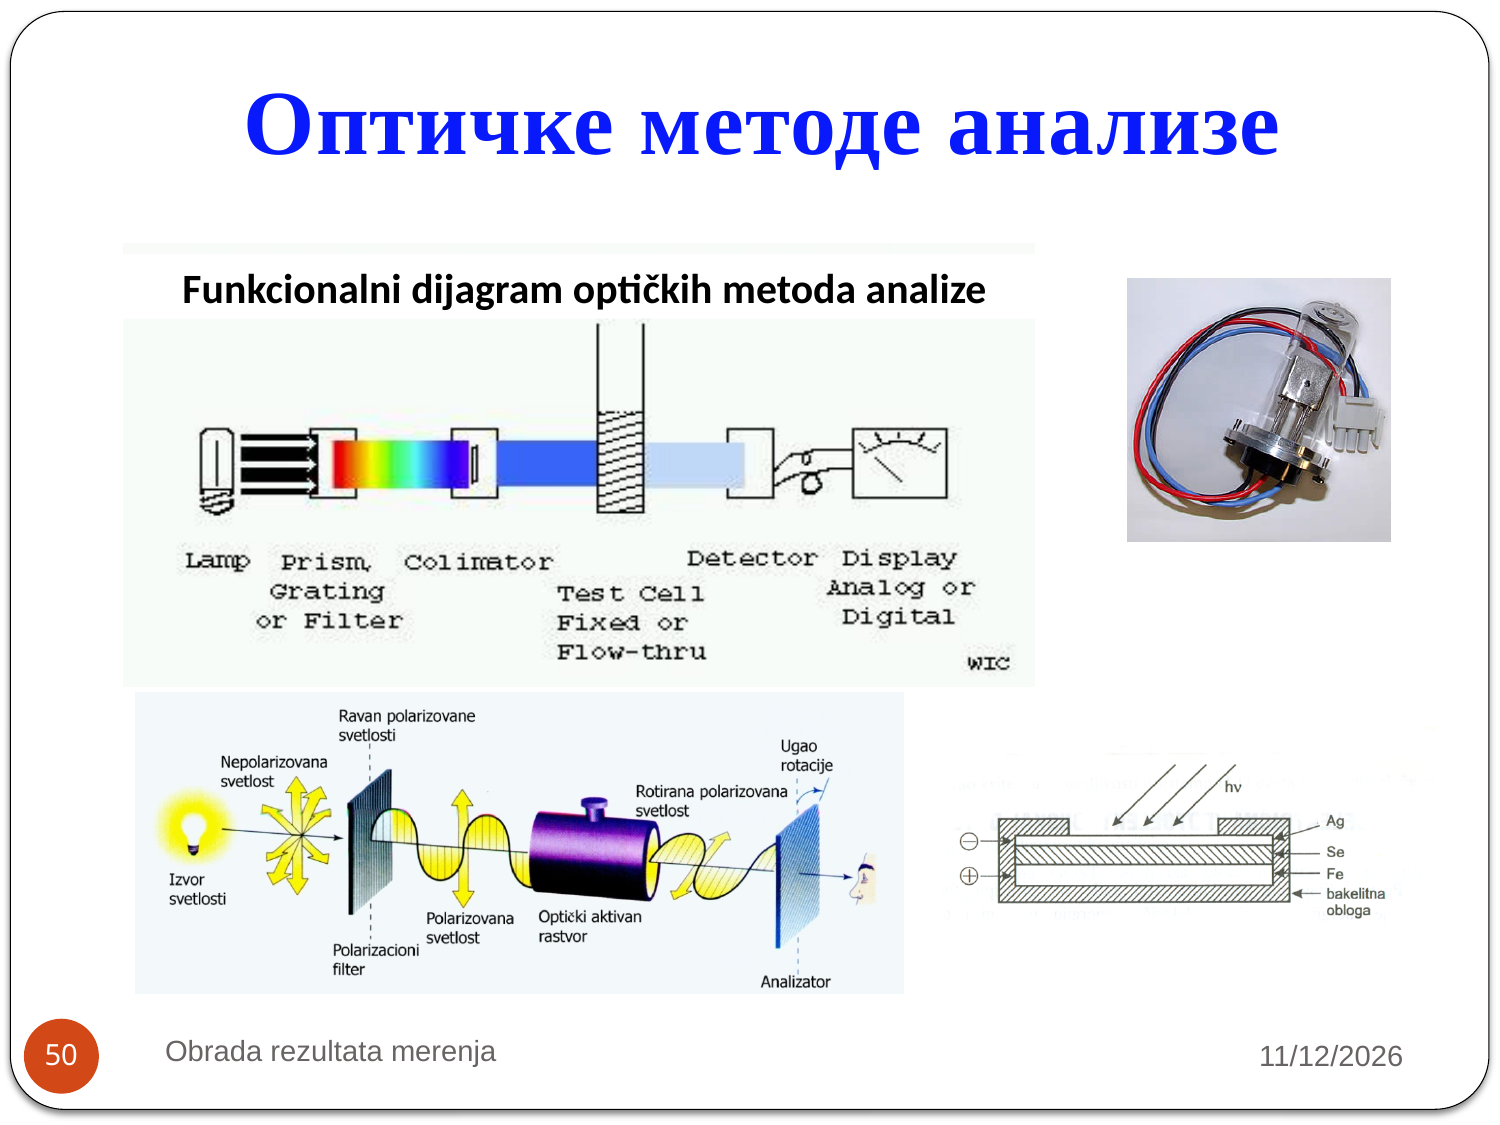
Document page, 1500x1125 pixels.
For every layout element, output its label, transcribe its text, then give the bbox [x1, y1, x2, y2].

picture [135, 692, 904, 994]
picture [926, 727, 1437, 929]
slide_number 50 [23, 1018, 99, 1094]
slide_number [1012, 1015, 1419, 1094]
footer Obrada rezultata merenja [150, 1012, 800, 1088]
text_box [88, 243, 1081, 687]
picture [1127, 278, 1391, 542]
title Оптичке методе анализе [147, 44, 1378, 188]
